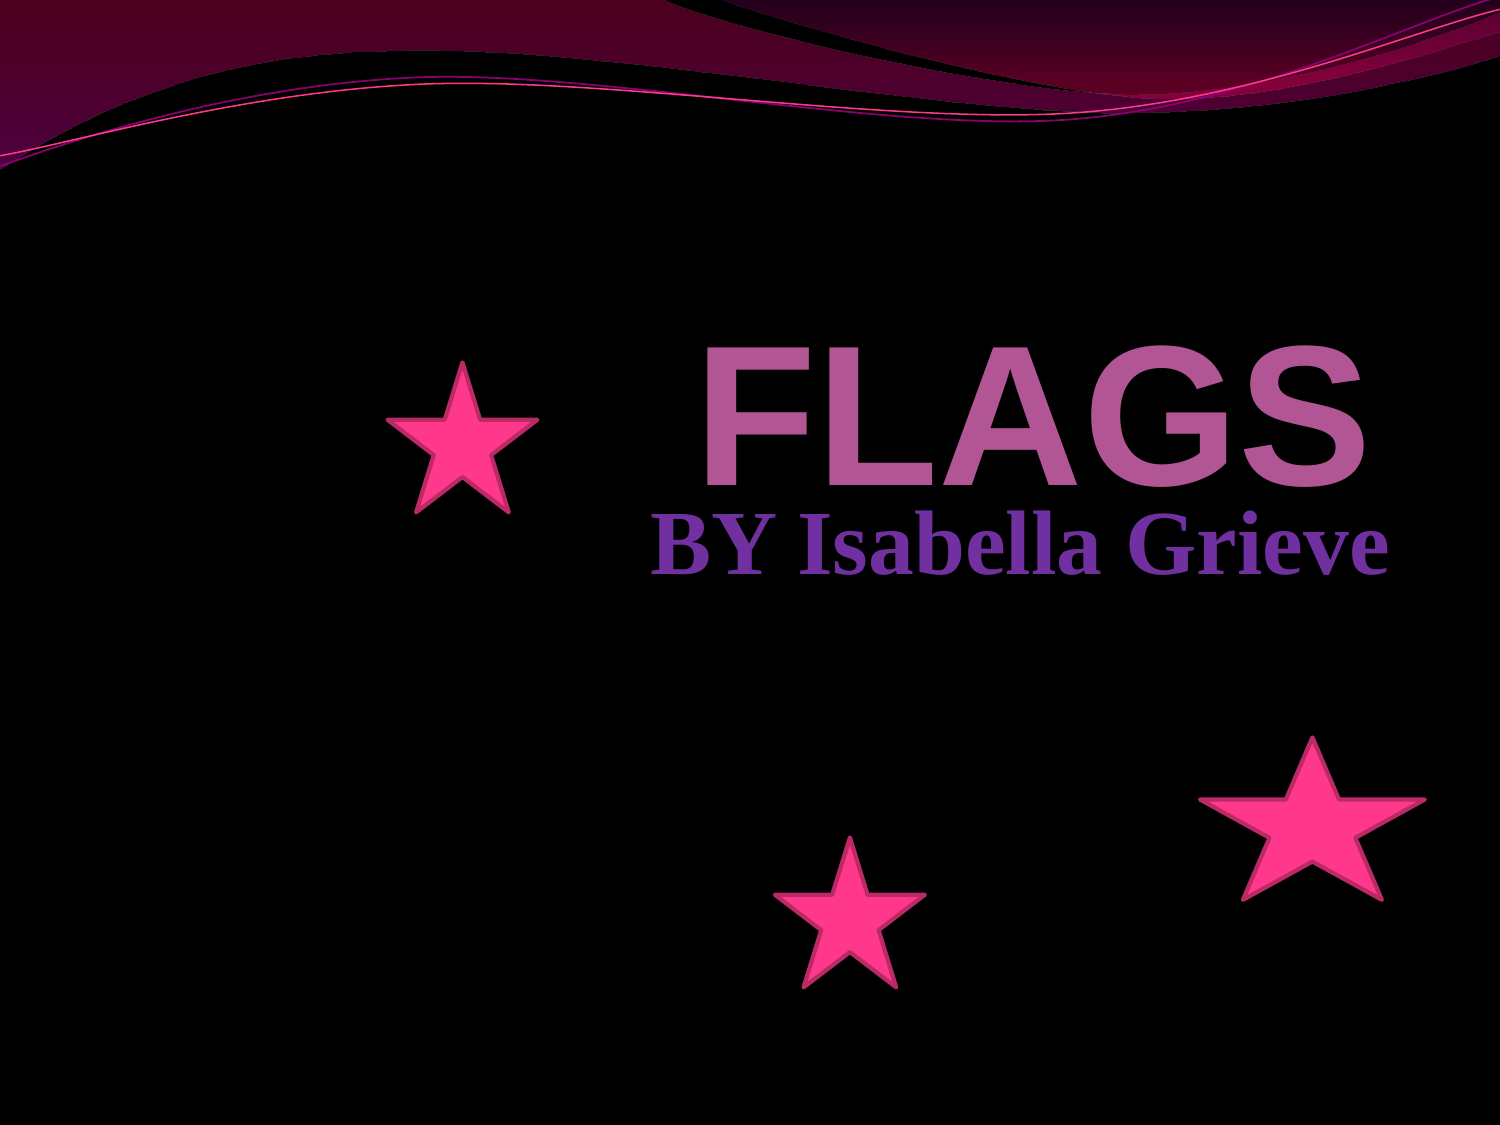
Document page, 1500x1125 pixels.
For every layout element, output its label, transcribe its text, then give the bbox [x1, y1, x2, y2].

subtitle BY Isabella Grieve [87, 474, 1425, 805]
text_box [772, 835, 927, 990]
title FLAGS [87, 224, 1376, 474]
text_box [1197, 735, 1427, 902]
text_box [385, 360, 540, 515]
